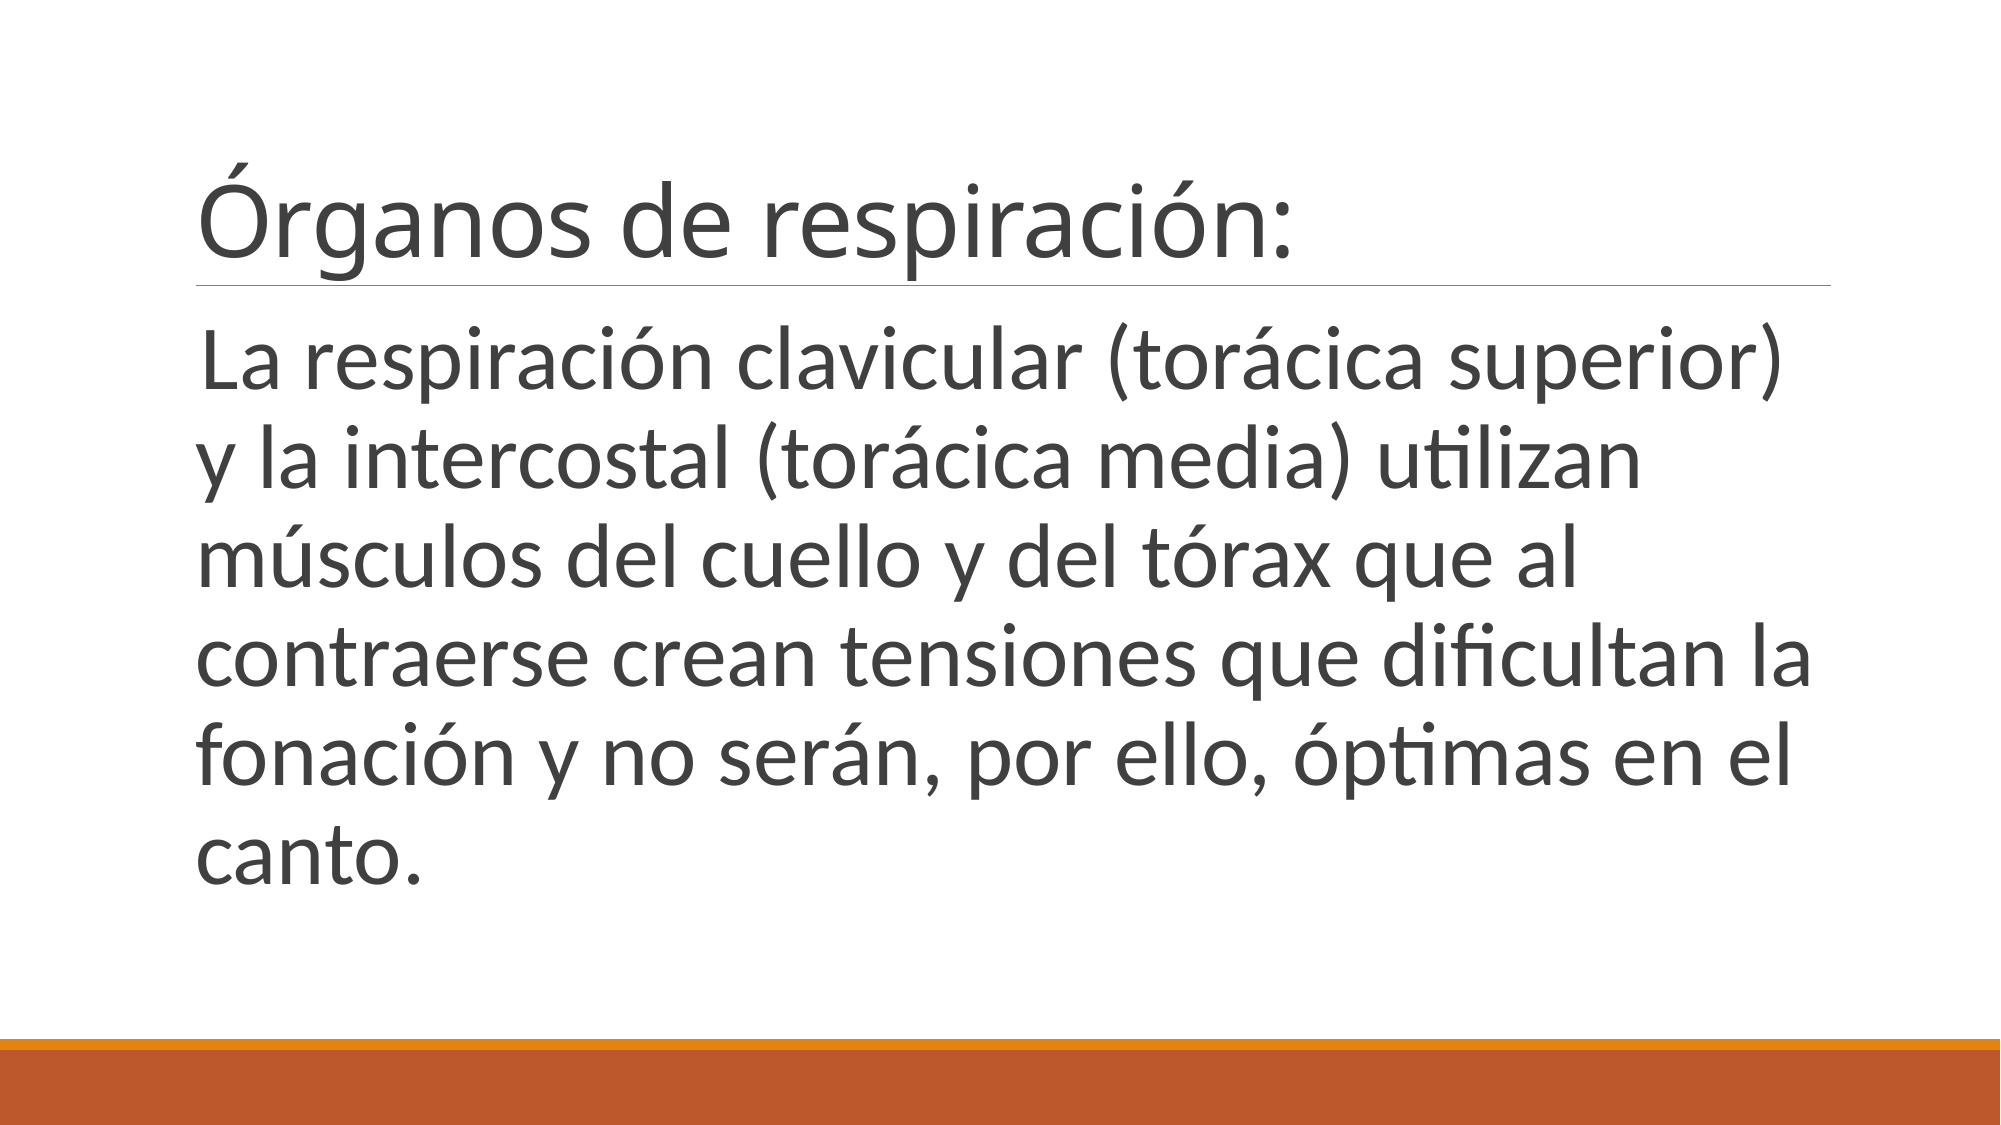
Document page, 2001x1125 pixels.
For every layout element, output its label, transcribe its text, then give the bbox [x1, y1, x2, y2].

list La respiración clavicular (torácica superior) y la intercostal (torácica media) utilizan músculos del cuello y del tórax que al contraerse crean tensiones que dificultan la fonación y no serán, por ello, óptimas en el canto. [180, 302, 1830, 963]
title Órganos de respiración: [180, 47, 1830, 285]
